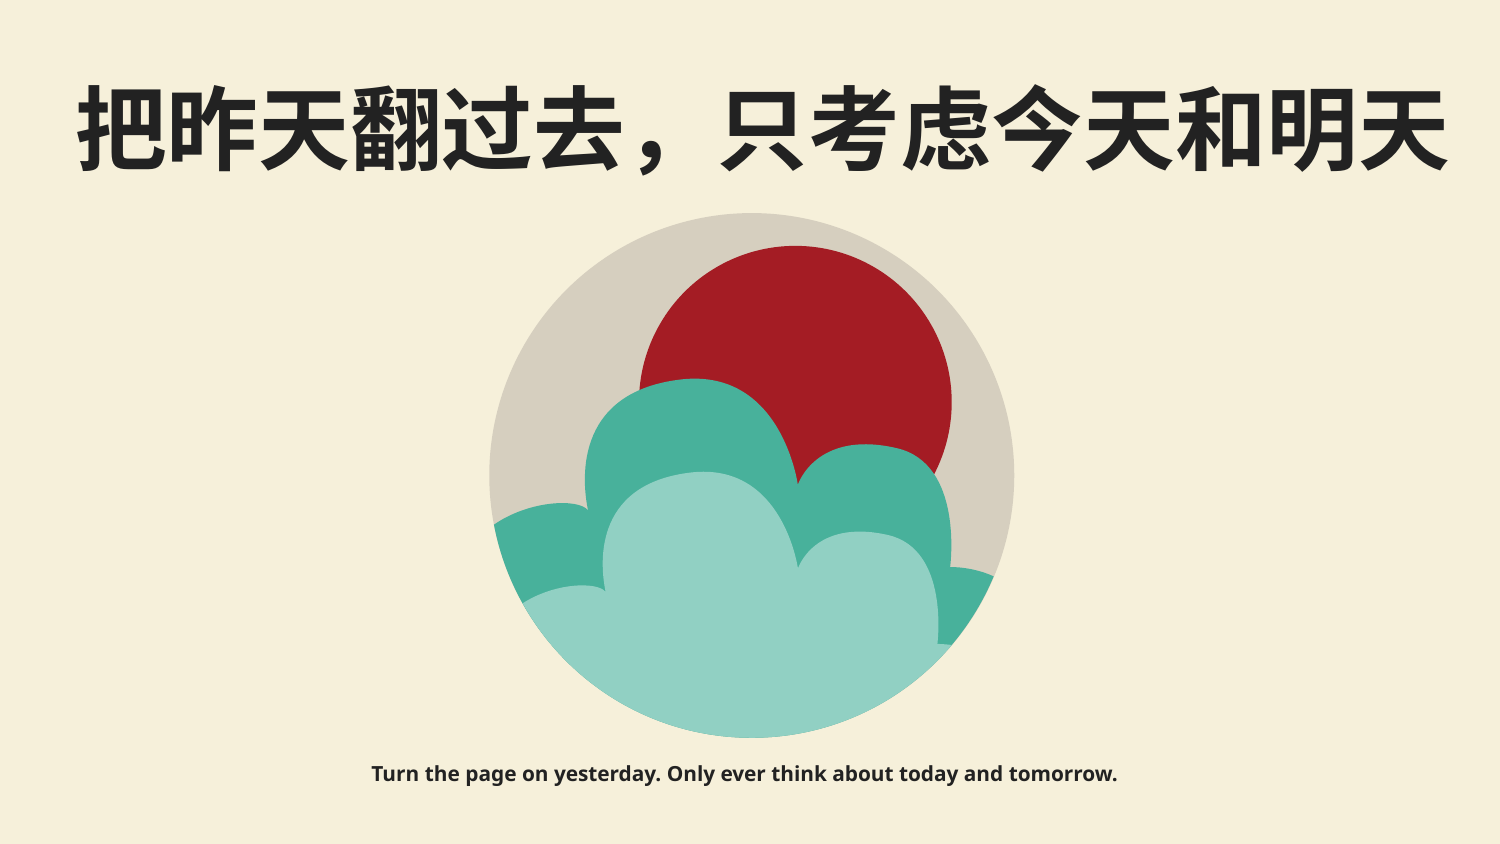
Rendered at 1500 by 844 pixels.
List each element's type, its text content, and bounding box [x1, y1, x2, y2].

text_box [488, 212, 1015, 739]
text_box Turn the page on yesterday. Only ever think about today and tomorrow. [356, 752, 1193, 793]
text_box 把昨天翻过去，只考虑今天和明天 [60, 64, 1467, 190]
